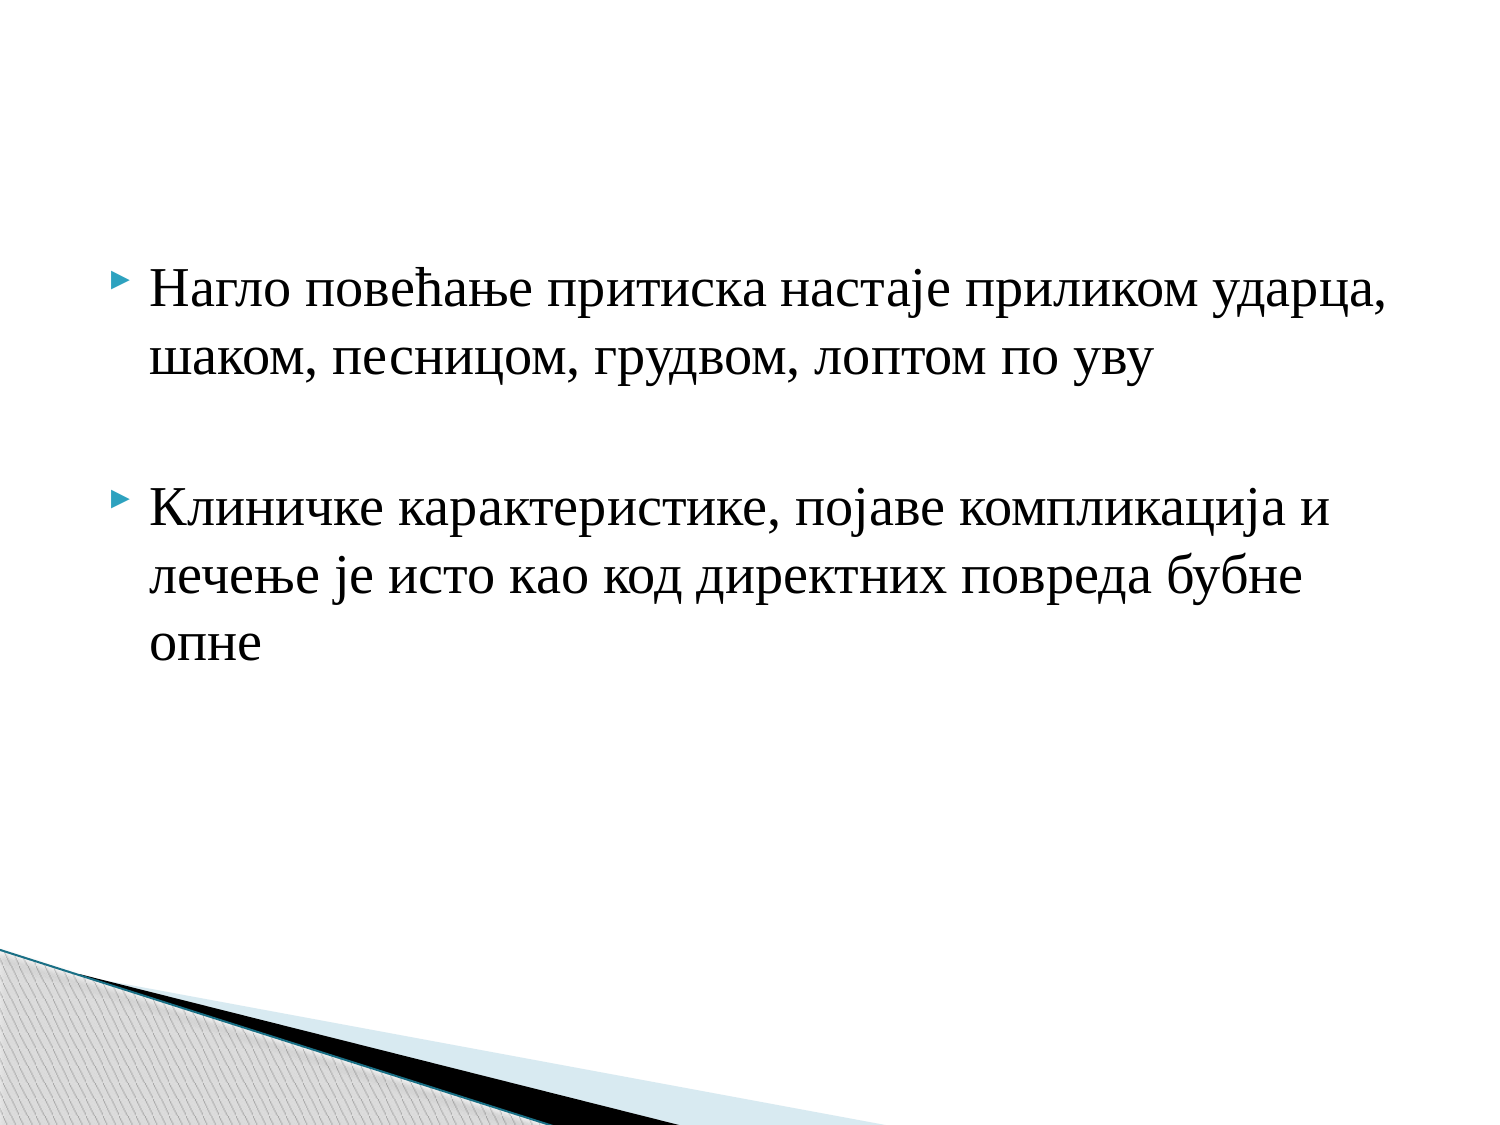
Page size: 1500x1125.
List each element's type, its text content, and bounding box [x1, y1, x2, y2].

list Нагло повећање притиска настаје приликом ударца, шаком, песницом, грудвом, лоптом по уву Клиничке карактеристике, појаве компликација и лечење је исто као код директних повреда бубне опне [74, 242, 1426, 986]
